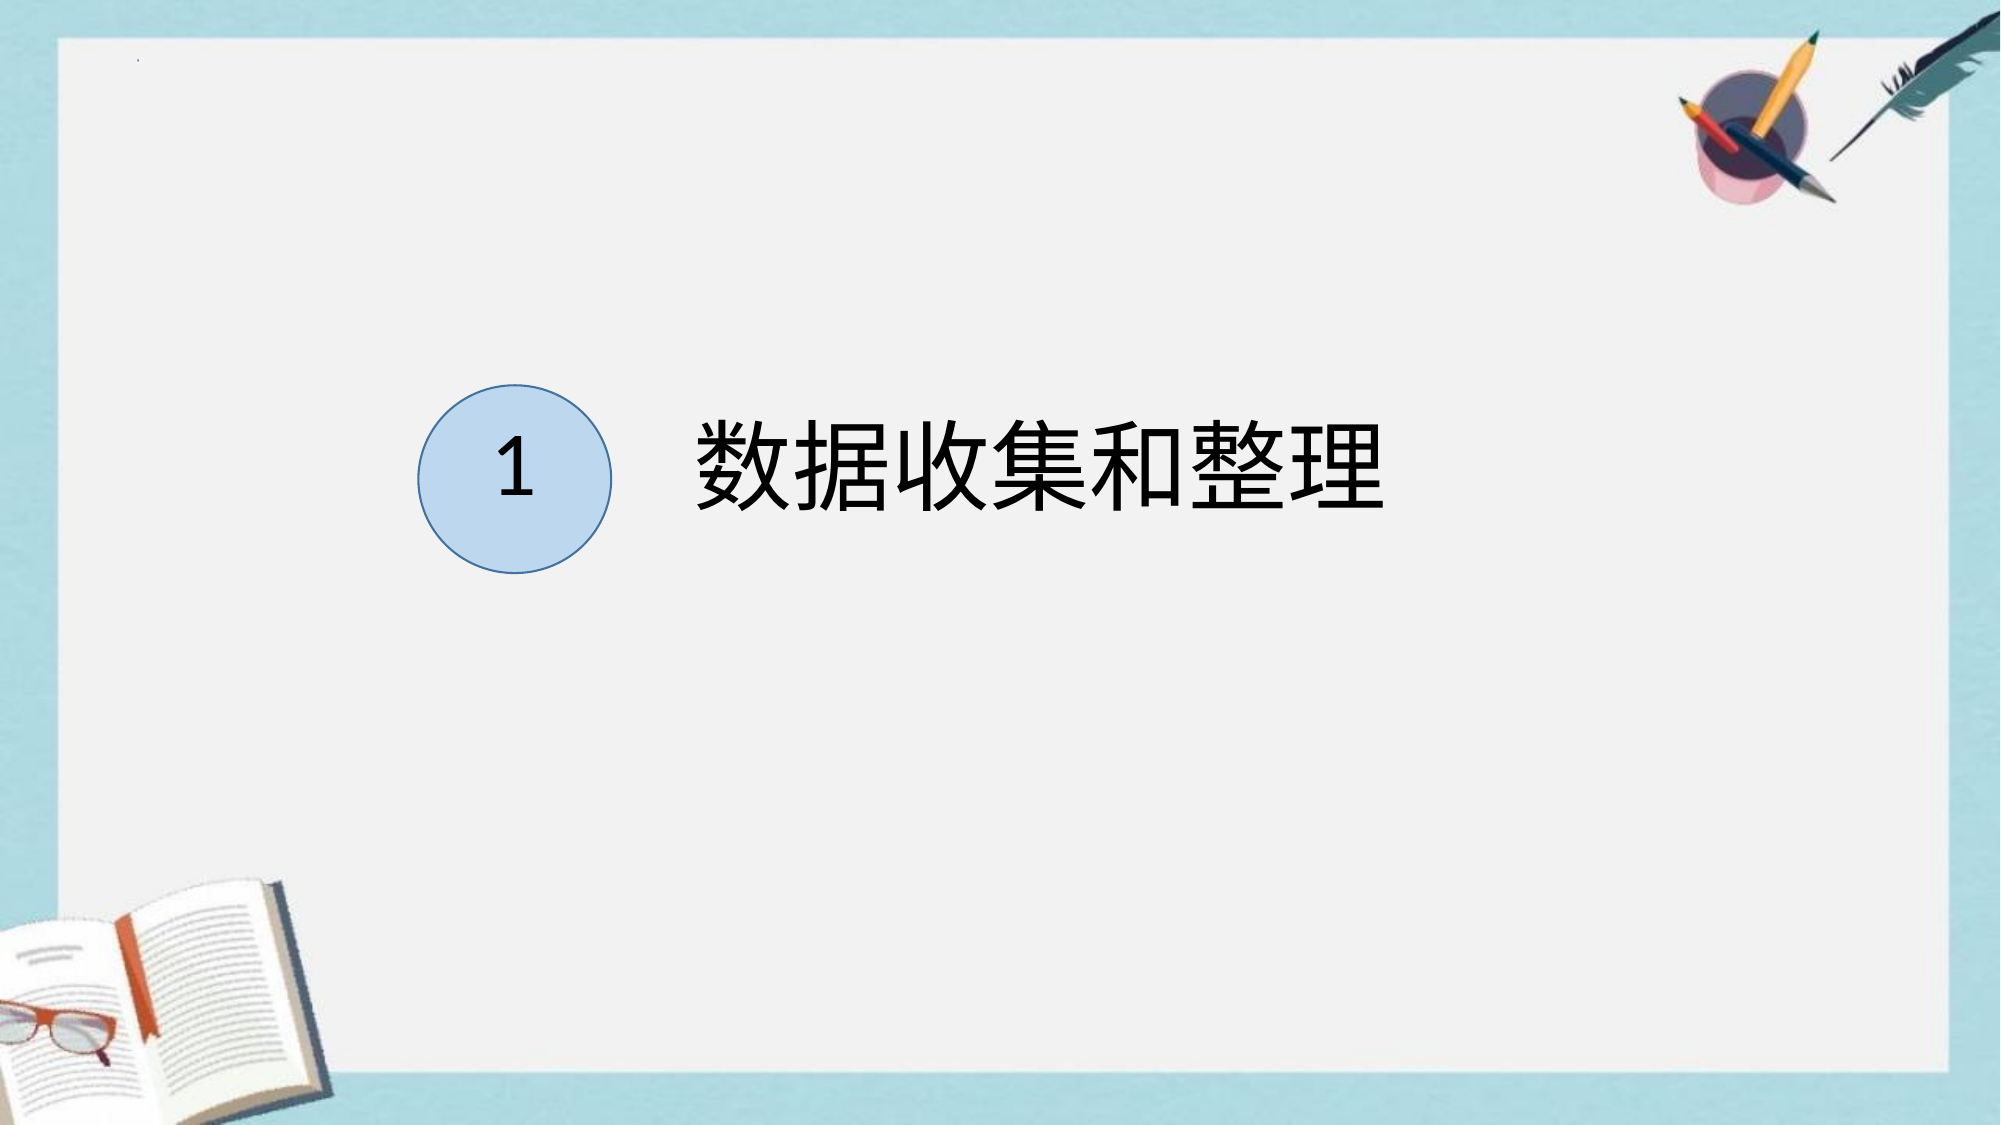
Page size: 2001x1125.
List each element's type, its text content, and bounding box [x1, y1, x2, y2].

text_box [449, 384, 581, 409]
text_box 数据收集和整理 [678, 410, 1452, 618]
text_box [449, 550, 580, 575]
picture [0, 0, 2001, 1125]
subtitle 1 [380, 409, 647, 550]
